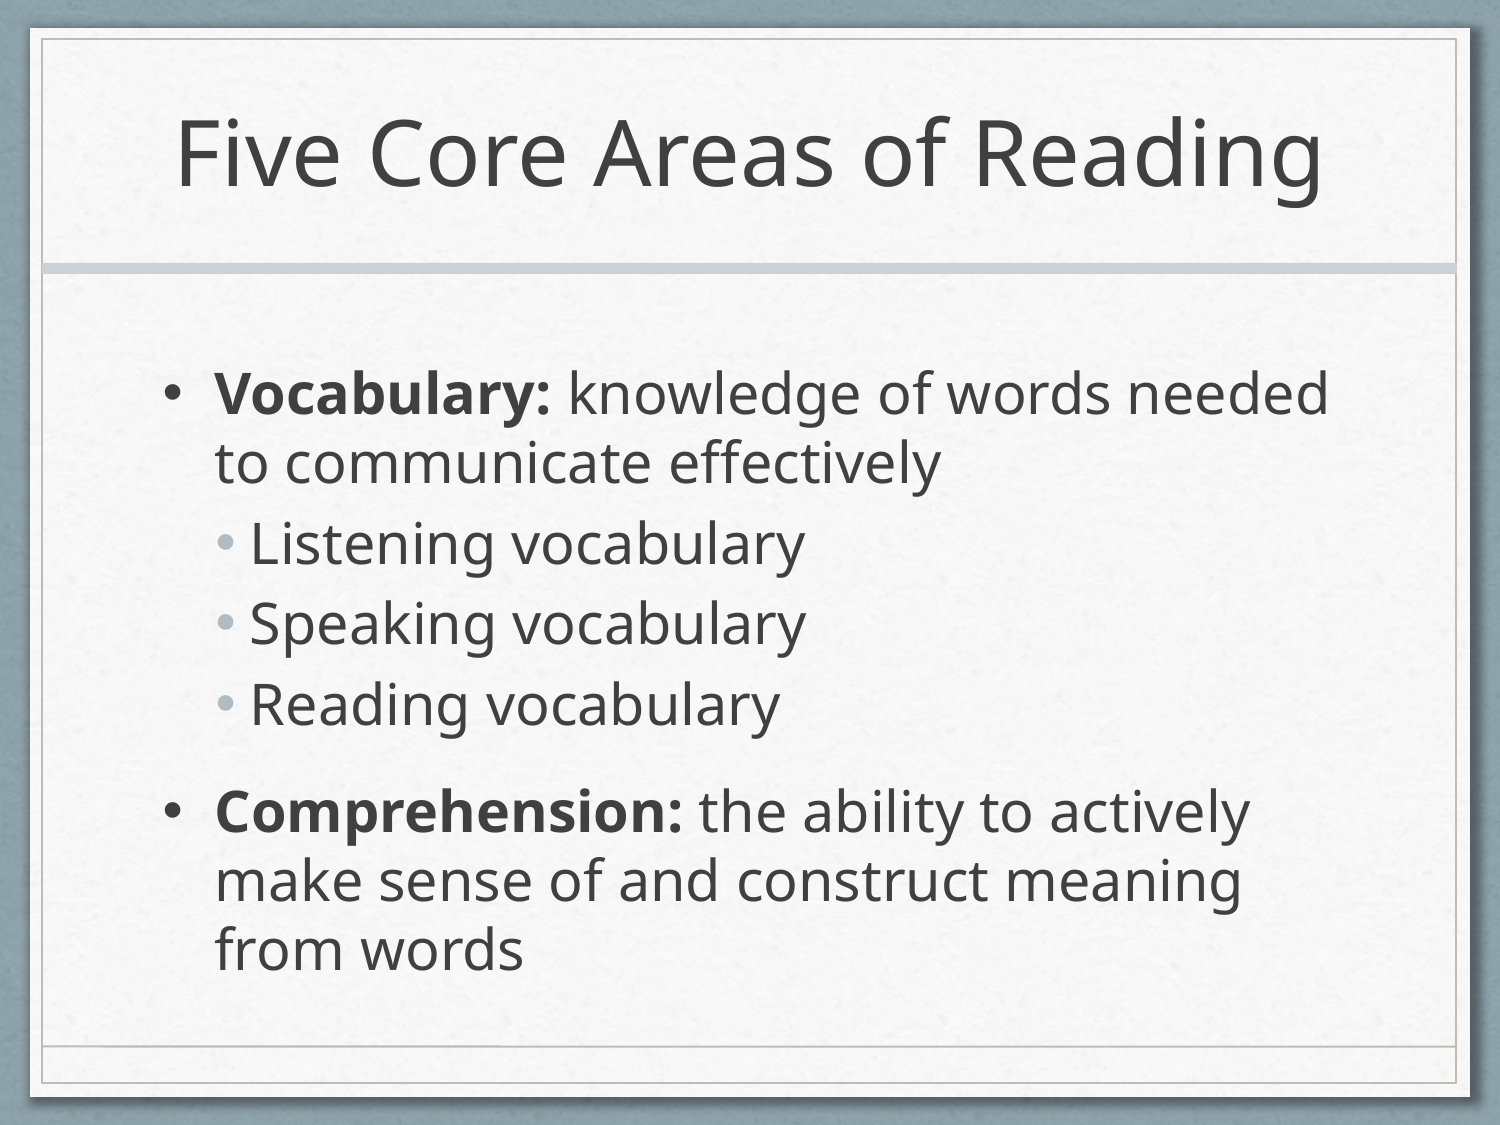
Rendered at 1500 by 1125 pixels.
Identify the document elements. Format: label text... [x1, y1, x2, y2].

title Five Core Areas of Reading [147, 40, 1353, 260]
picture [30, 28, 1470, 1097]
list Vocabulary: knowledge of words needed to communicate effectively Listening vocabulary Speaking vocabulary Reading vocabulary Comprehension: the ability to actively make sense of and construct meaning from words [147, 350, 1353, 995]
